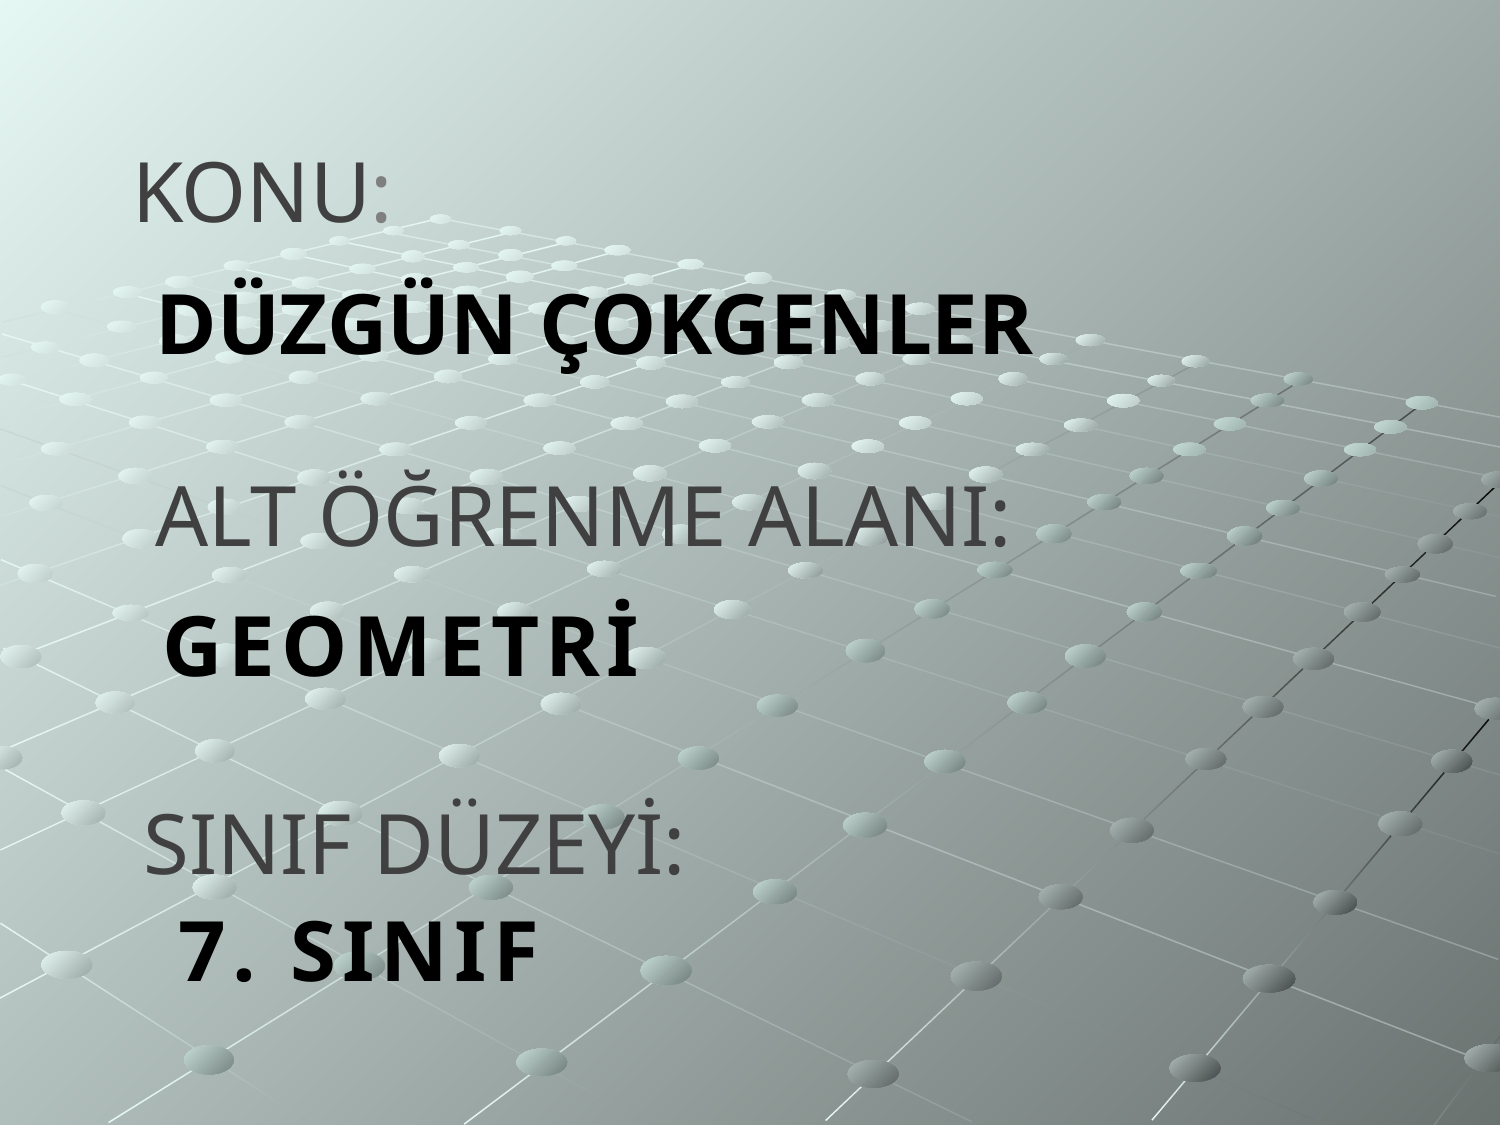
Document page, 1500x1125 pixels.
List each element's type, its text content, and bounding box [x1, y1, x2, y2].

text_box ALT ÖĞRENME ALANI: [140, 421, 1416, 571]
text_box 7. sINIF [163, 890, 1439, 1020]
list KONU: [116, 105, 1393, 255]
text_box GEOMETRİ [147, 586, 1423, 716]
text_box SINIF DÜZEYİ: [128, 749, 1404, 899]
title DÜZGÜN ÇOKGENLER [140, 257, 1416, 387]
